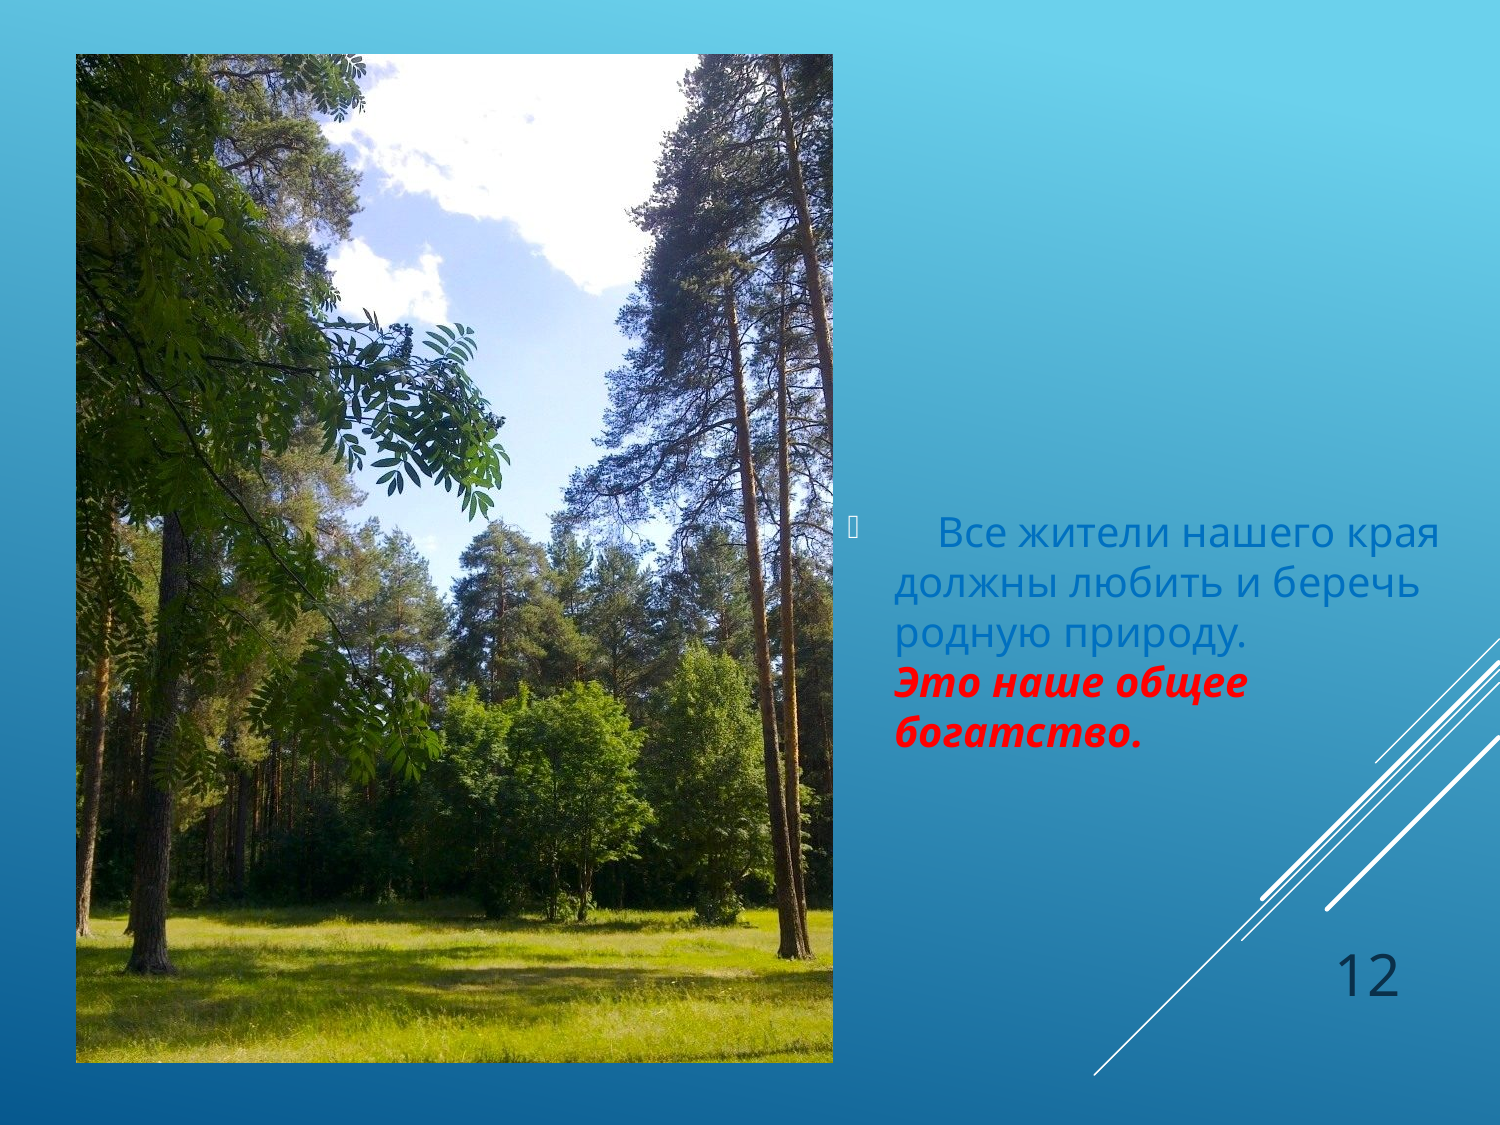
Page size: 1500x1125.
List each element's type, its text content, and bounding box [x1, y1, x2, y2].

list Все жители нашего края должны любить и беречь родную природу. Это наше общее богатство. [833, 243, 1459, 1019]
slide_number 12 [1275, 915, 1416, 1025]
picture [76, 54, 833, 1063]
